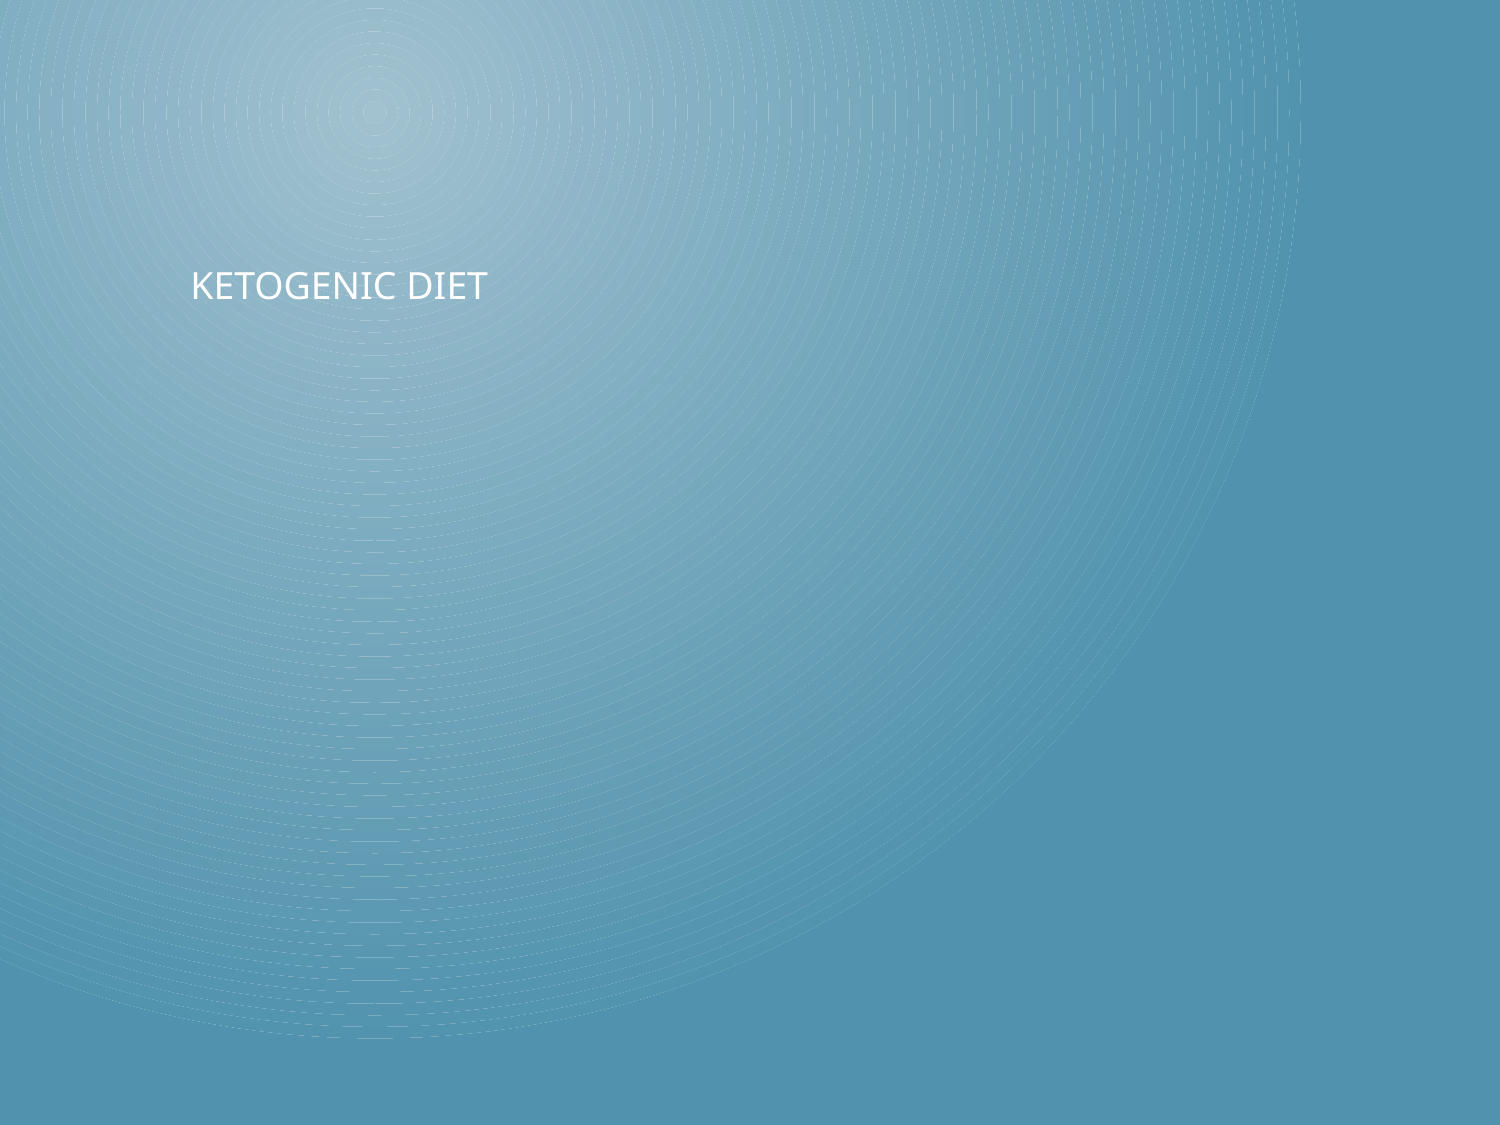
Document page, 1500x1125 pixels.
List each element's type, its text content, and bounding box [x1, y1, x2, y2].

title Ketogenic diet [175, 254, 516, 580]
